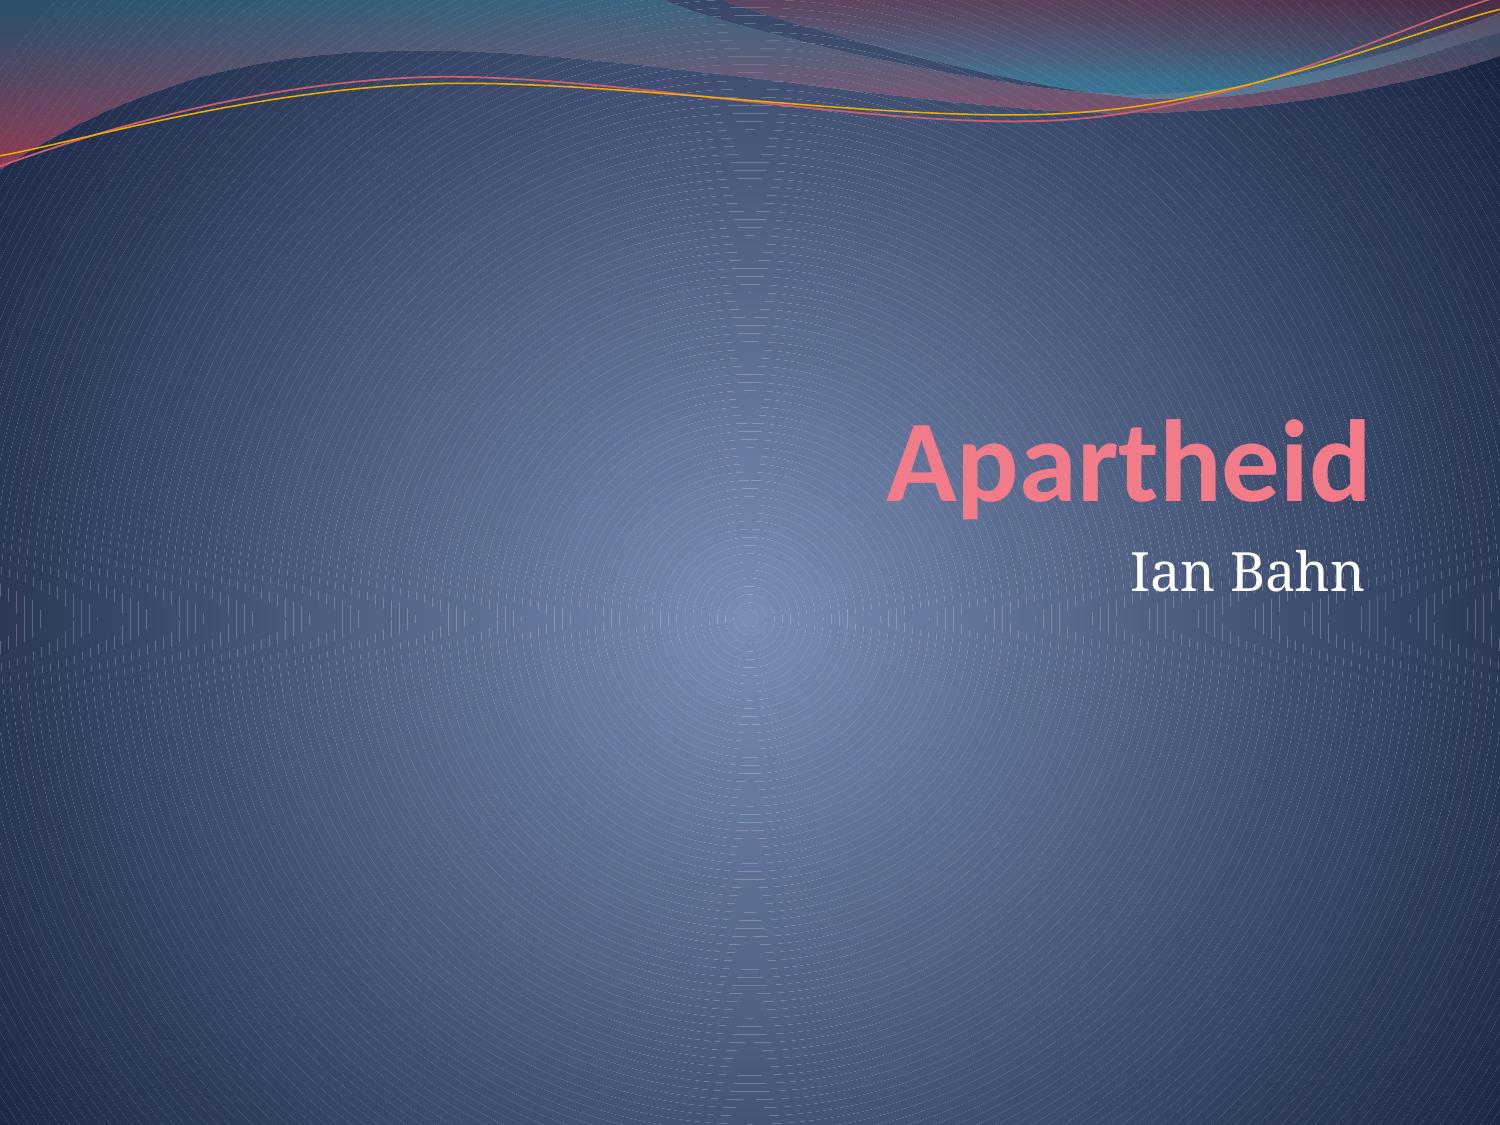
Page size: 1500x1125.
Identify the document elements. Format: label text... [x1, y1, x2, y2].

title Apartheid [87, 224, 1376, 525]
subtitle Ian Bahn [87, 529, 1376, 818]
